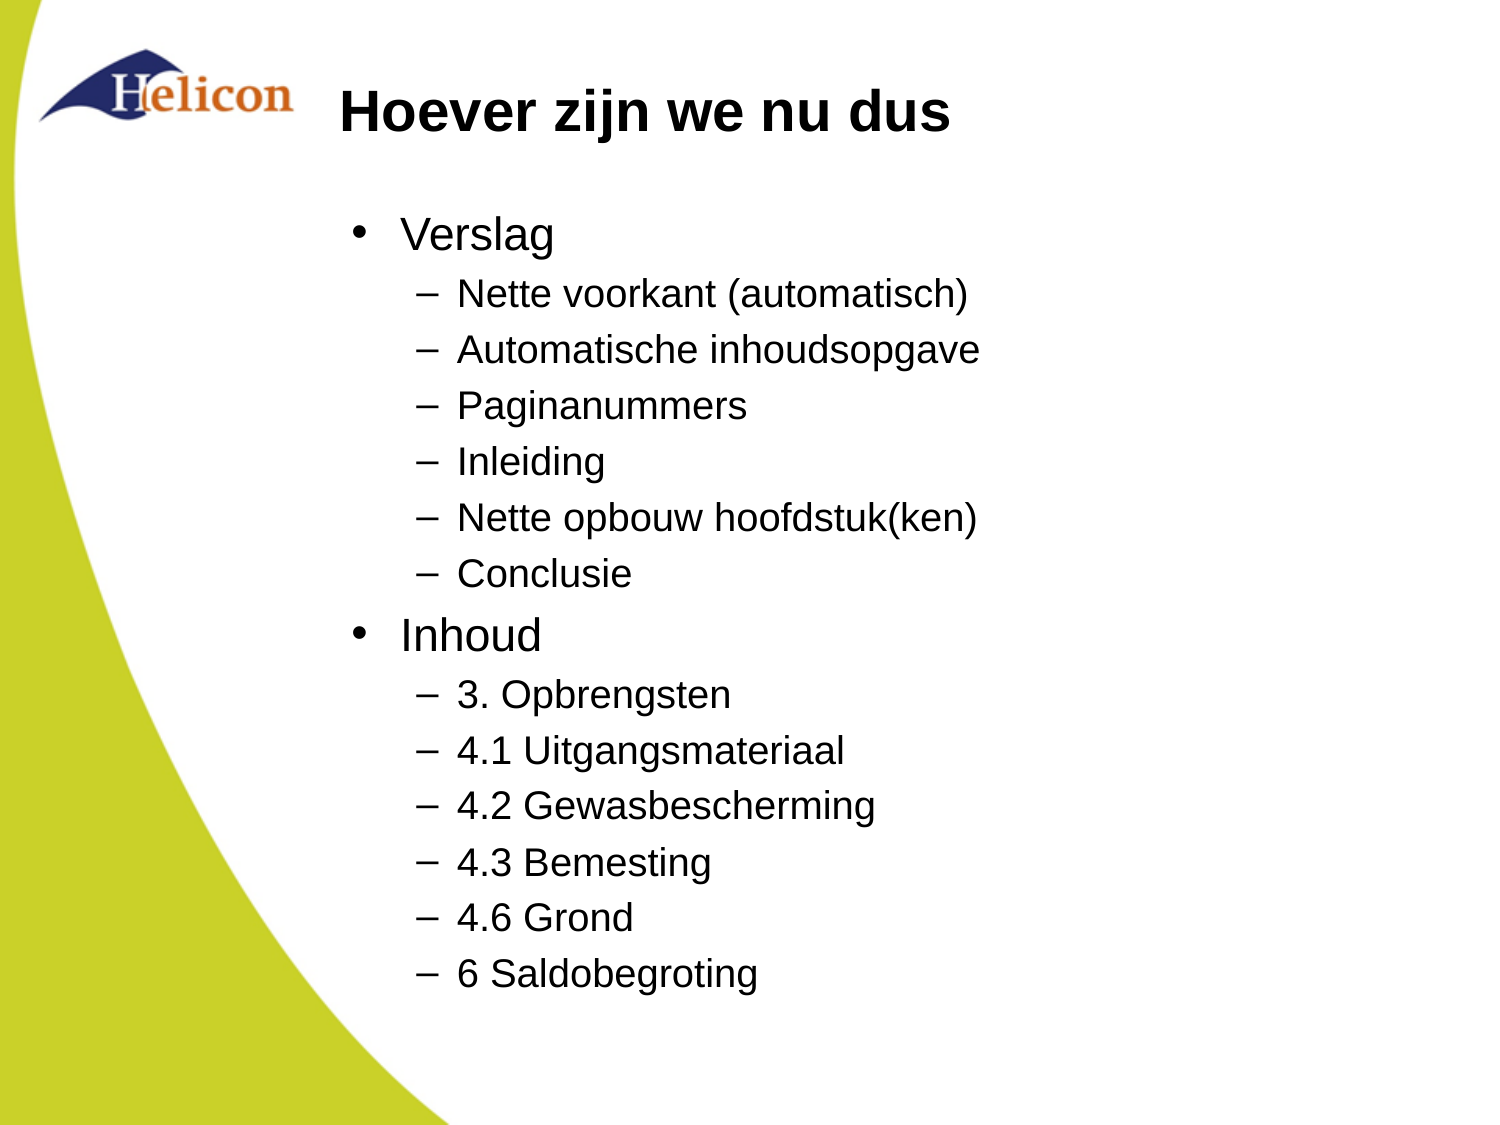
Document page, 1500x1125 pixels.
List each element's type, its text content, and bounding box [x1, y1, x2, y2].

picture [0, 0, 1500, 1125]
list Verslag Nette voorkant (automatisch) Automatische inhoudsopgave Paginanummers Inleiding Nette opbouw hoofdstuk(ken) Conclusie Inhoud 3. Opbrengsten 4.1 Uitgangsmateriaal 4.2 Gewasbescherming 4.3 Bemesting 4.6 Grond 6 Saldobegroting [336, 196, 1425, 1005]
title Hoever zijn we nu dus [324, 54, 1415, 161]
